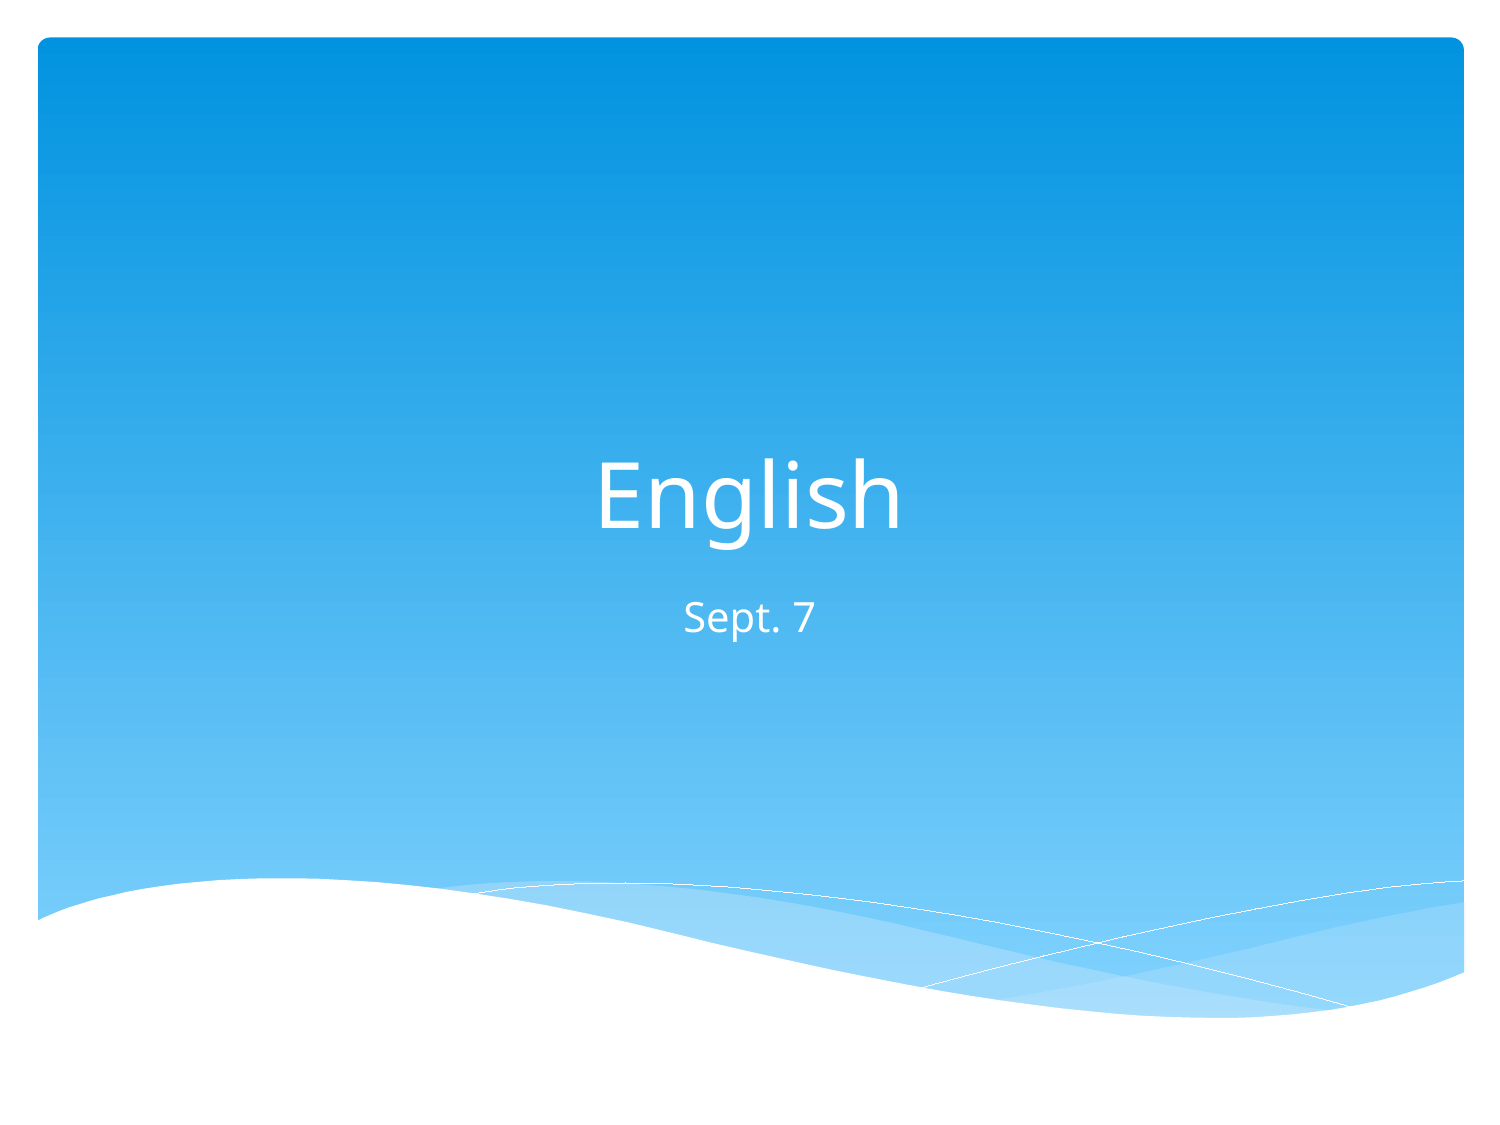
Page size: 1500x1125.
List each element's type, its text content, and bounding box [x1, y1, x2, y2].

title English [112, 262, 1388, 555]
subtitle Sept. 7 [225, 583, 1275, 825]
